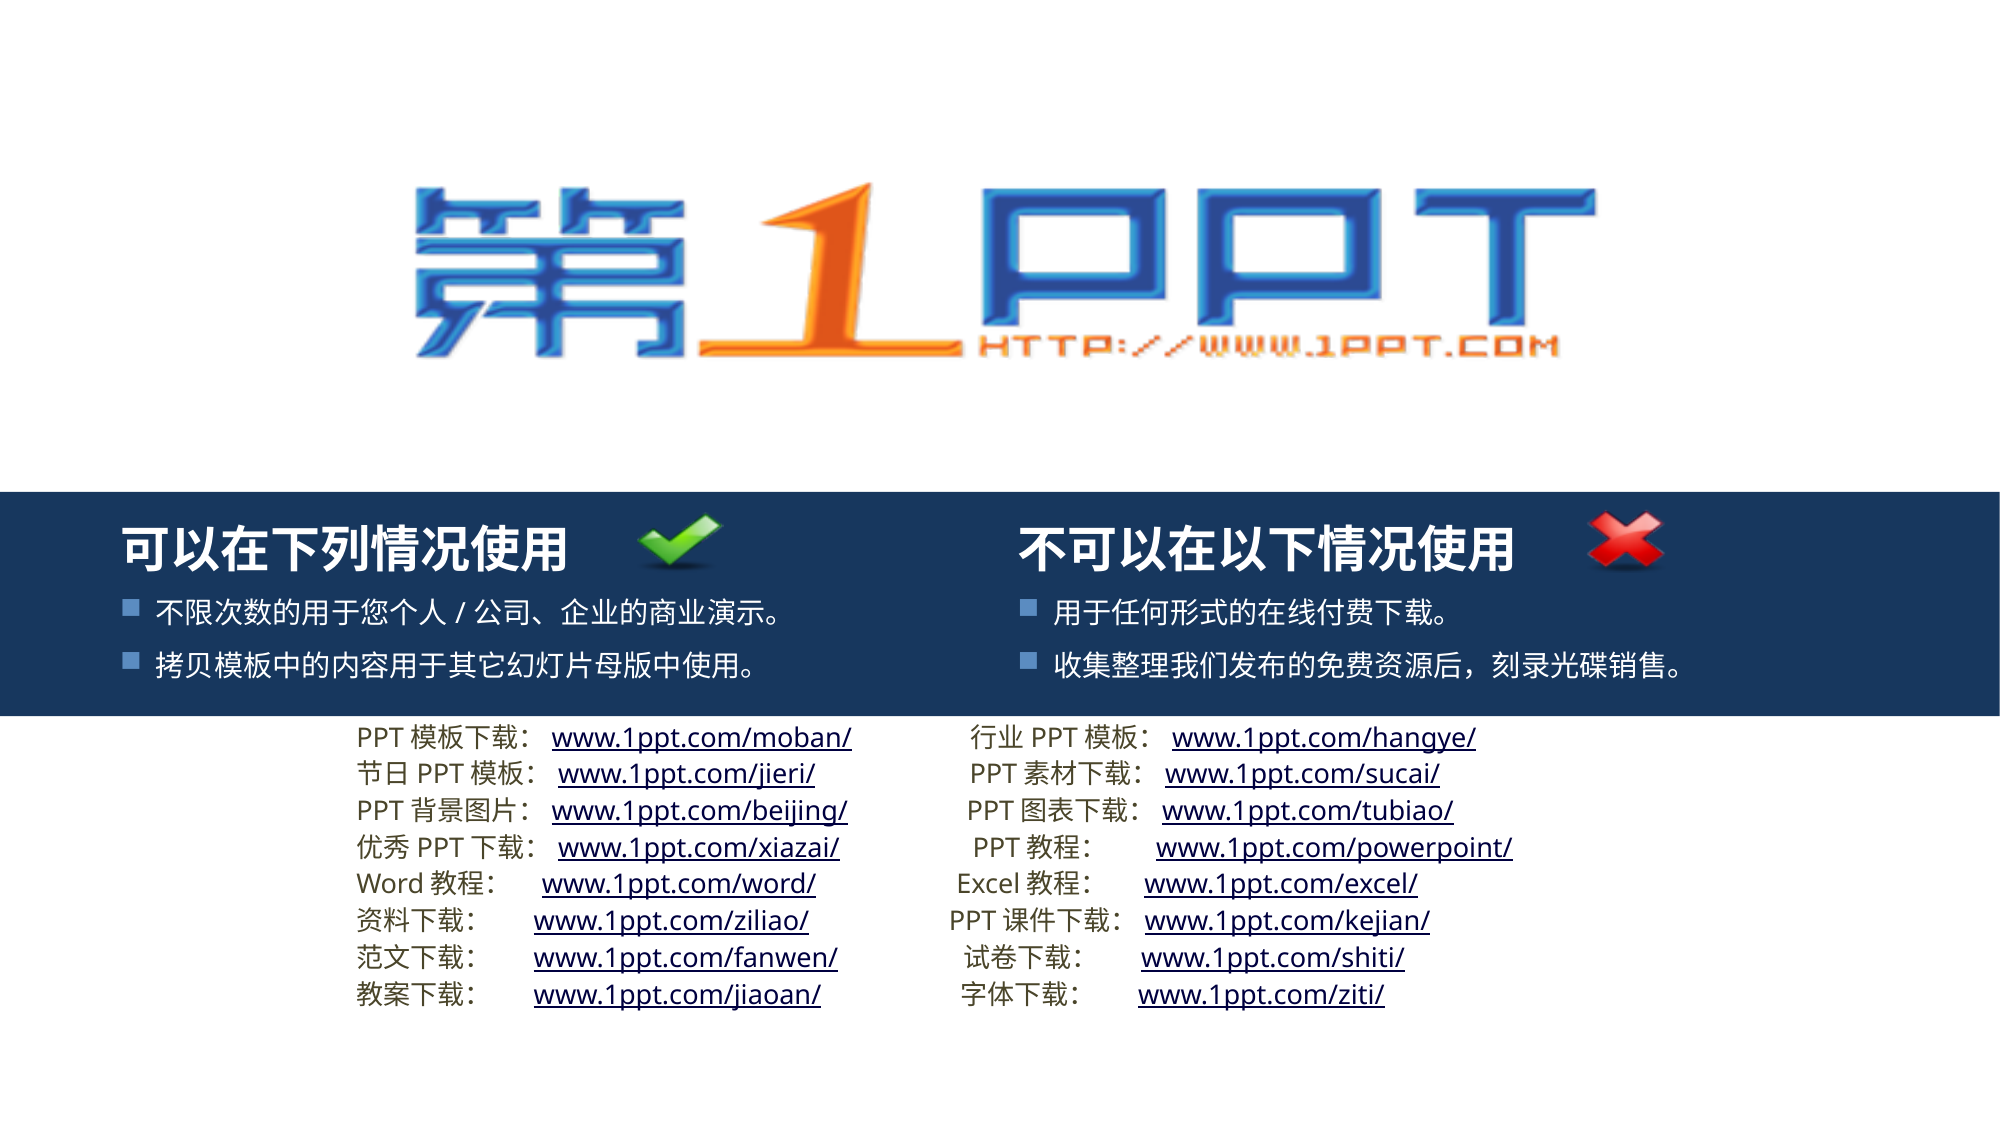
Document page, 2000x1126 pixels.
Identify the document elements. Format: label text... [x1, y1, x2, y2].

picture [179, 51, 1867, 492]
text_box [0, 491, 2000, 717]
text_box 不可以在以下情况使用 用于任何形式的在线付费下载。 收集整理我们发布的免费资源后，刻录光碟销售。 [999, 508, 1898, 762]
picture [1581, 507, 1669, 573]
picture [637, 507, 724, 573]
text_box 可以在下列情况使用 不限次数的用于您个人/公司、企业的商业演示。 拷贝模板中的内容用于其它幻灯片母版中使用。 [102, 508, 1000, 774]
text_box PPT模板下载：www.1ppt.com/moban/ 行业PPT模板：www.1ppt.com/hangye/ 节日PPT模板：www.1ppt.com/jieri/ PPT素材下载：www.1ppt.com/sucai/ PPT背景图片：www.1ppt.com/beijing/ PPT图表下载：www.1ppt.com/tubiao/ 优秀PPT下载：www.1ppt.com/xiazai/ PPT教程： www.1ppt.com/powerpoint/ Word教程： www.1ppt.com/word/ Excel教程： www.1ppt.com/excel/ 资料下载： www.1ppt.com/ziliao/ PPT课件下载：www.1ppt.com/kejian/ 范文下载： www.1ppt.com/fanwen/ 试卷下载： www.1ppt.com/shiti/ 教案下载： www.1ppt.com/jiaoan/ 字体下载： www.1ppt.com/ziti/ [336, 762, 1752, 1008]
